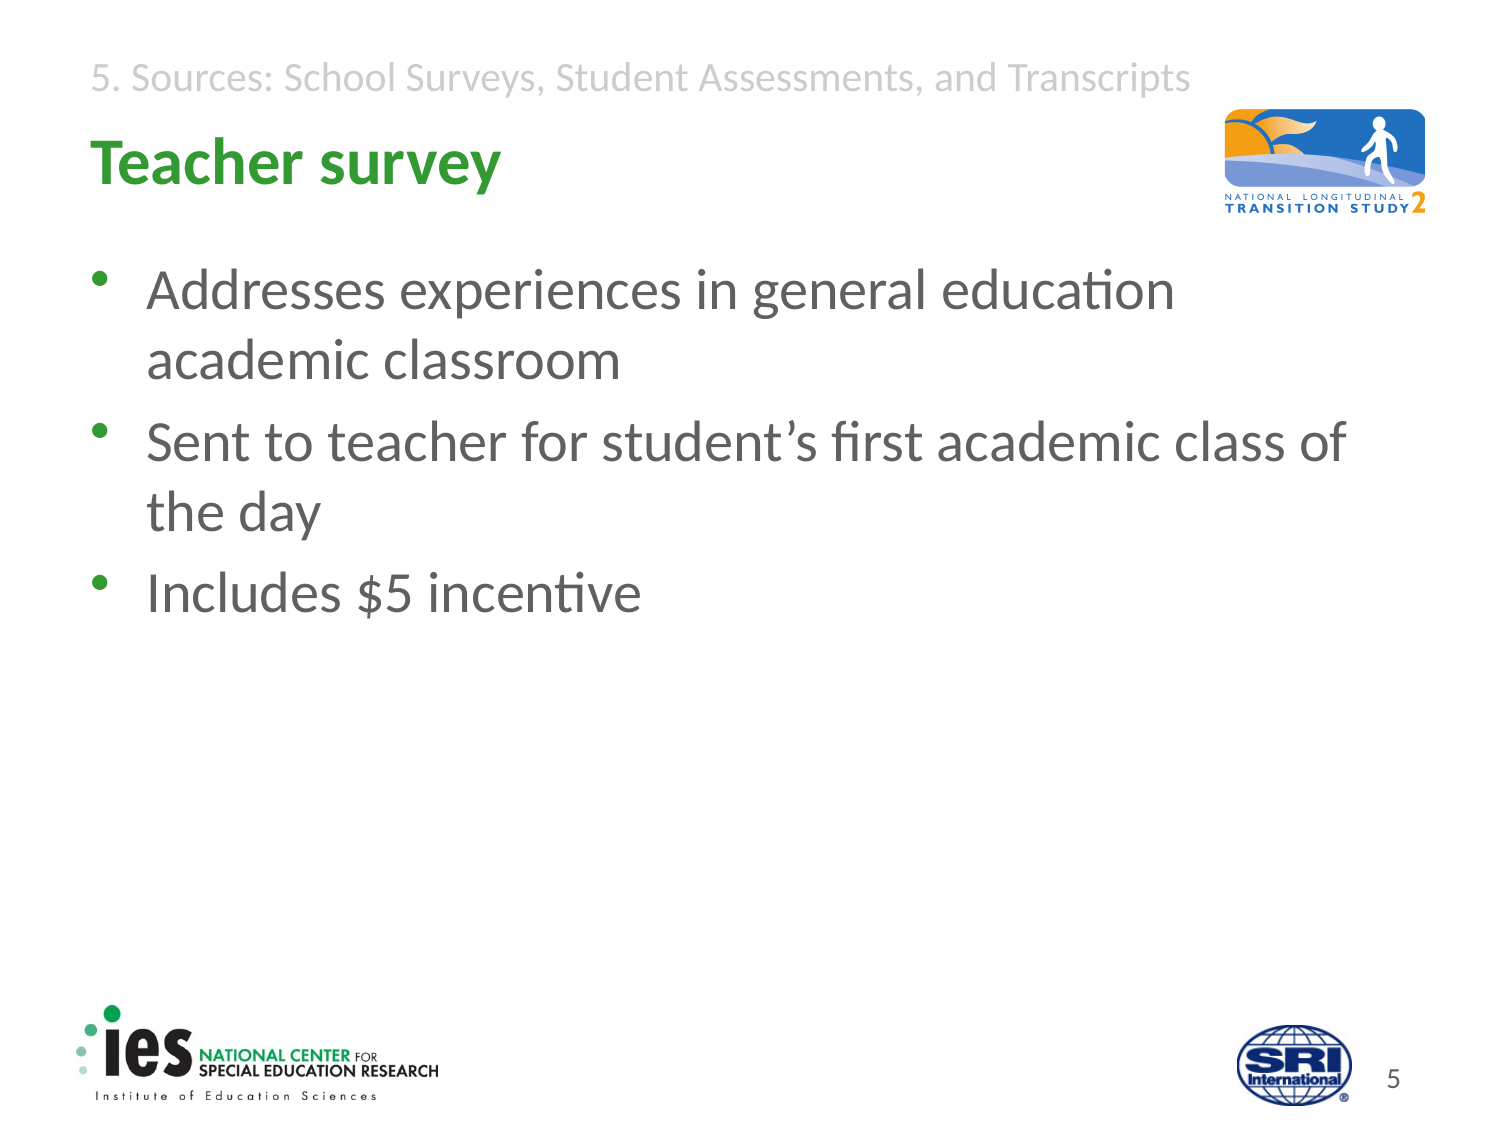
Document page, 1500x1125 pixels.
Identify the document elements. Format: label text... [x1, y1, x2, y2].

list Addresses experiences in general education academic classroom Sent to teacher for student’s first academic class of the day Includes $5 incentive [74, 243, 1426, 987]
picture [1237, 1025, 1352, 1106]
title Teacher survey [74, 90, 1426, 226]
picture [76, 1005, 438, 1100]
slide_number 4 [1312, 1051, 1417, 1125]
